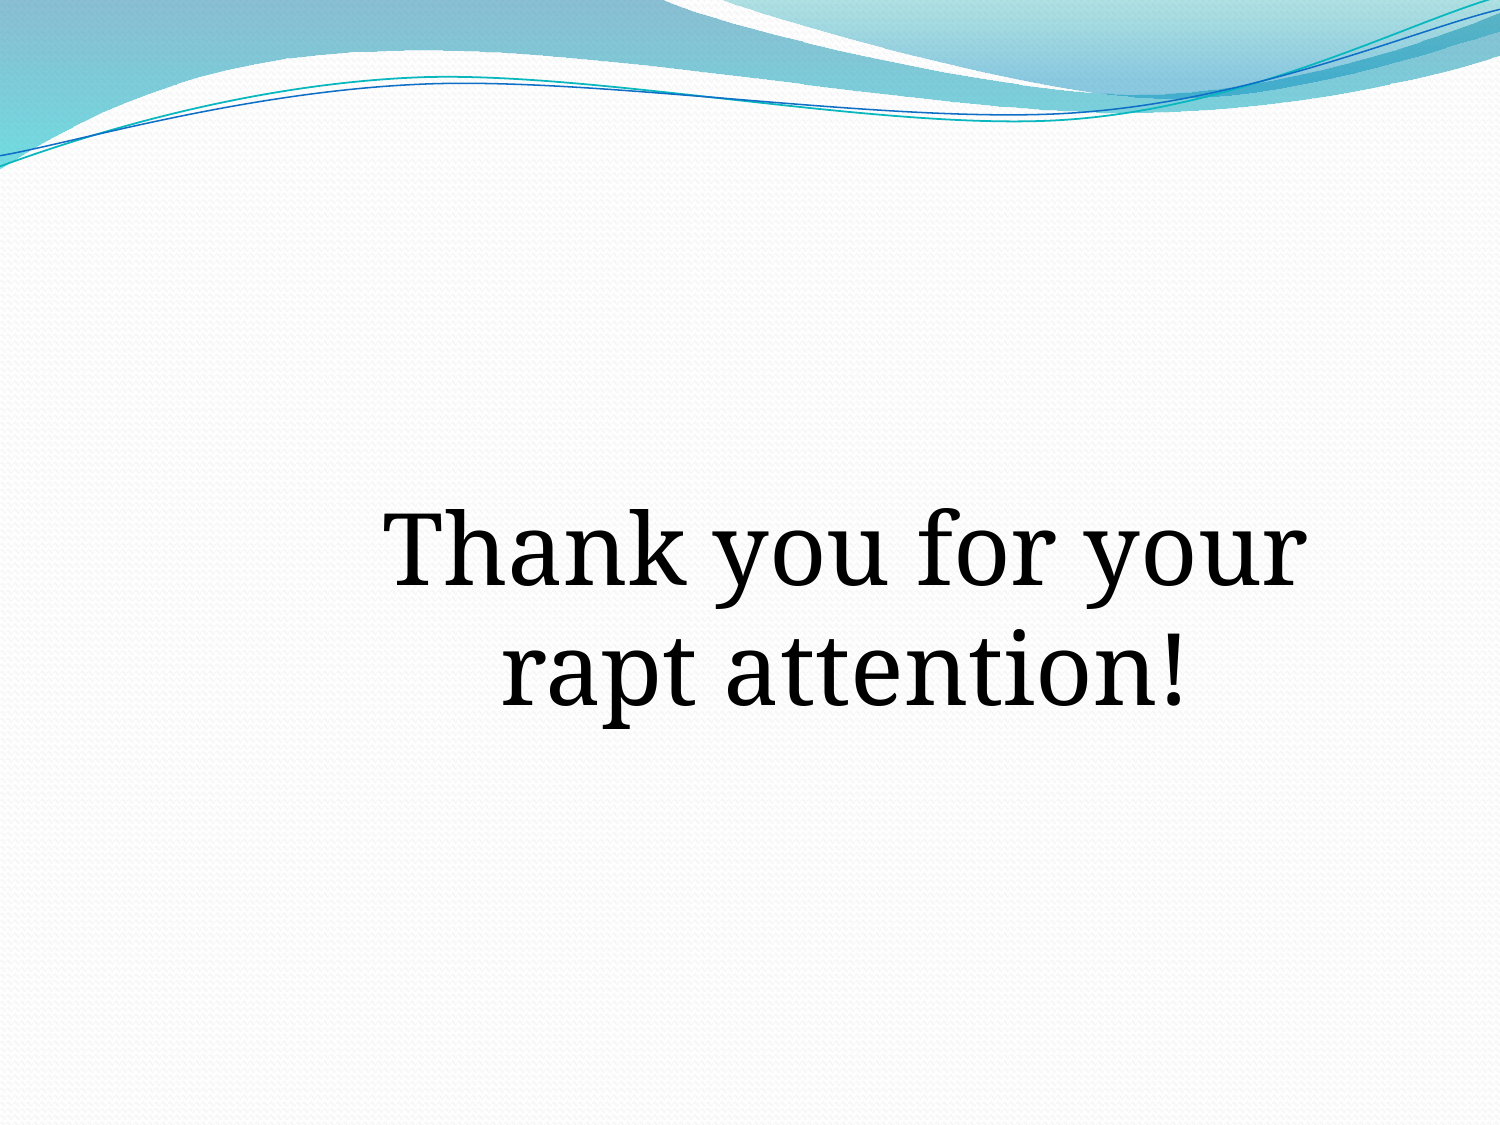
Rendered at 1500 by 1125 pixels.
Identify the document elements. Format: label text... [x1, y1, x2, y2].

list Thank you for your rapt attention! [75, 317, 1425, 1038]
